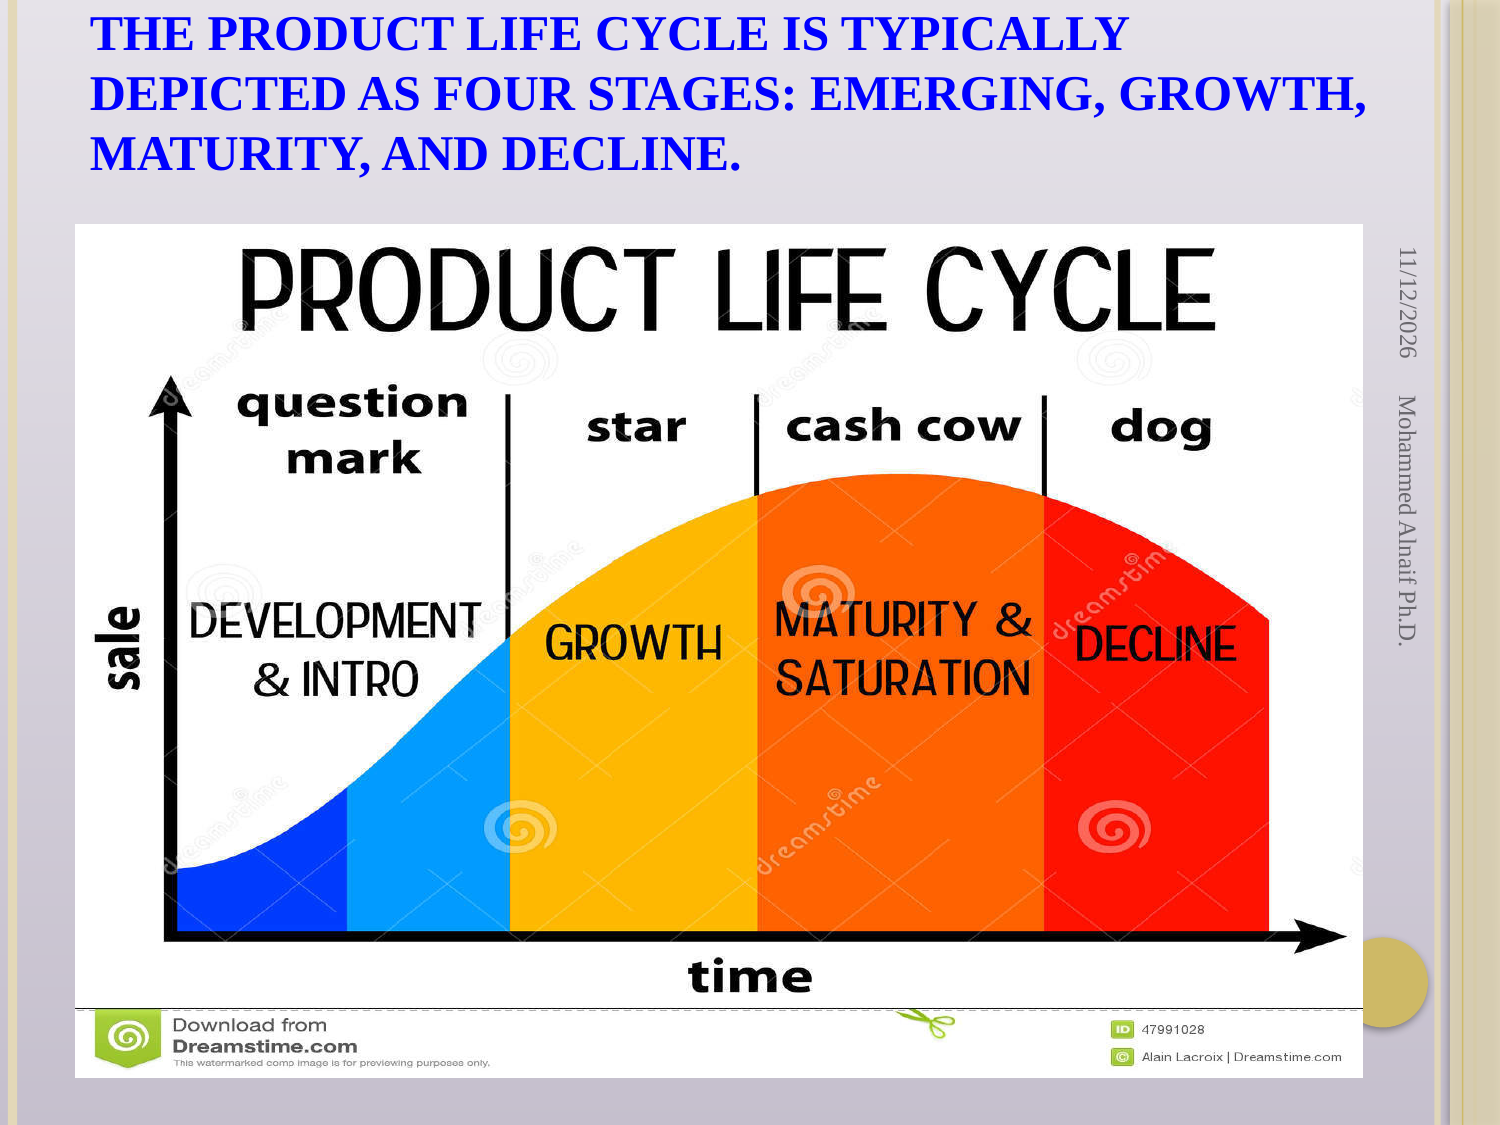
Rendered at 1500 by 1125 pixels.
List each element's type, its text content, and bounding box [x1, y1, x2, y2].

title The product life cycle is typically depicted as four stages: emerging, growth, maturity, and decline. [75, 50, 1378, 188]
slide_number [1378, 43, 1442, 374]
picture [74, 224, 1363, 1078]
footer Mohammed Alnaif Ph.D. [1379, 380, 1440, 906]
